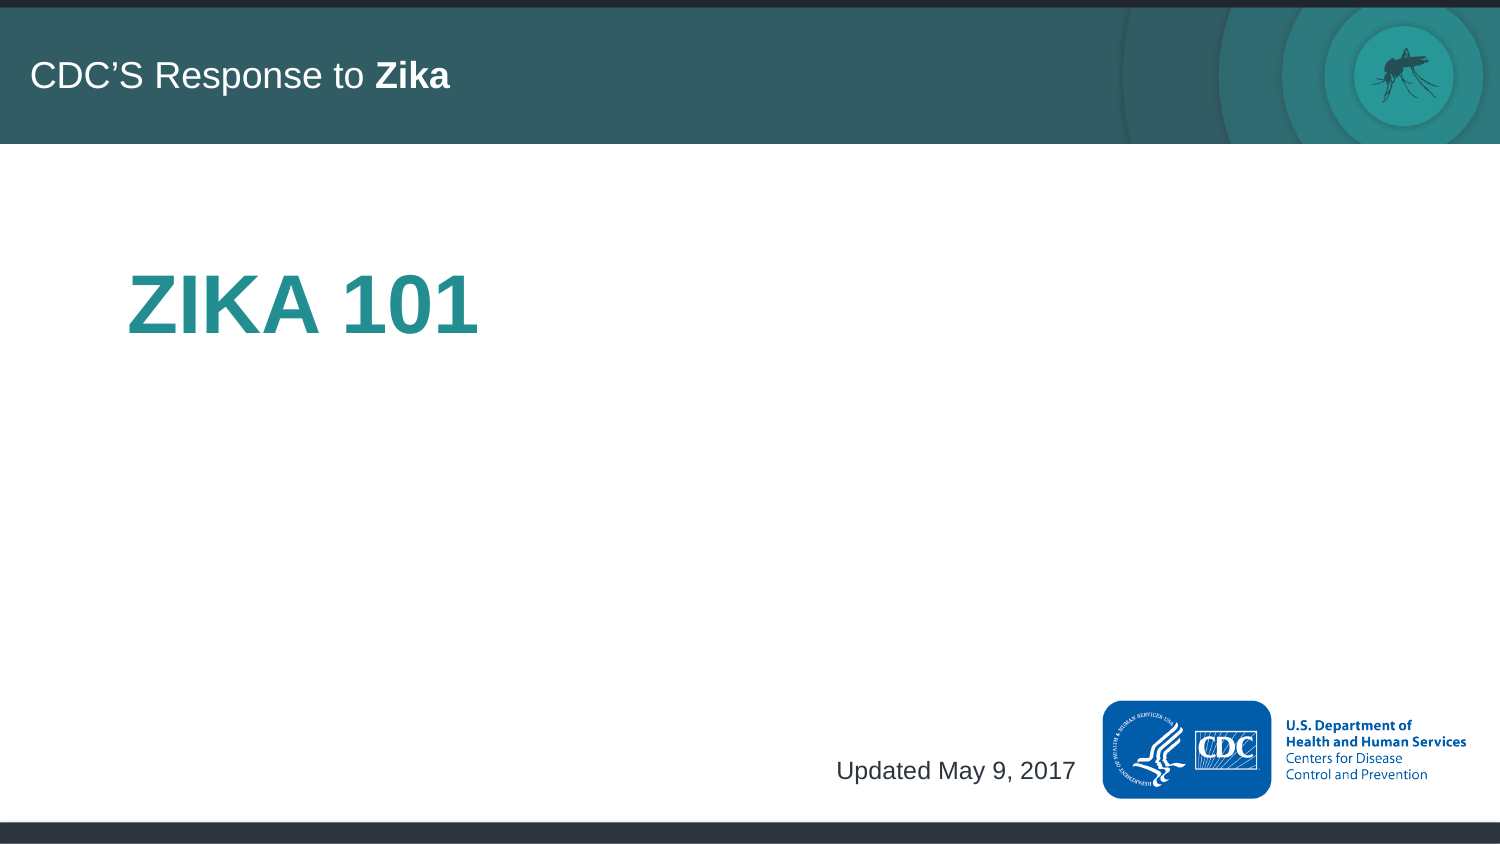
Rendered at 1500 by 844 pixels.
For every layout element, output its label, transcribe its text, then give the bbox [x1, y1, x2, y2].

picture [1101, 699, 1466, 800]
picture [0, 0, 1500, 144]
text_box Updated May 9, 2017 [708, 747, 1092, 793]
title ZIKA 101 [112, 262, 1388, 443]
